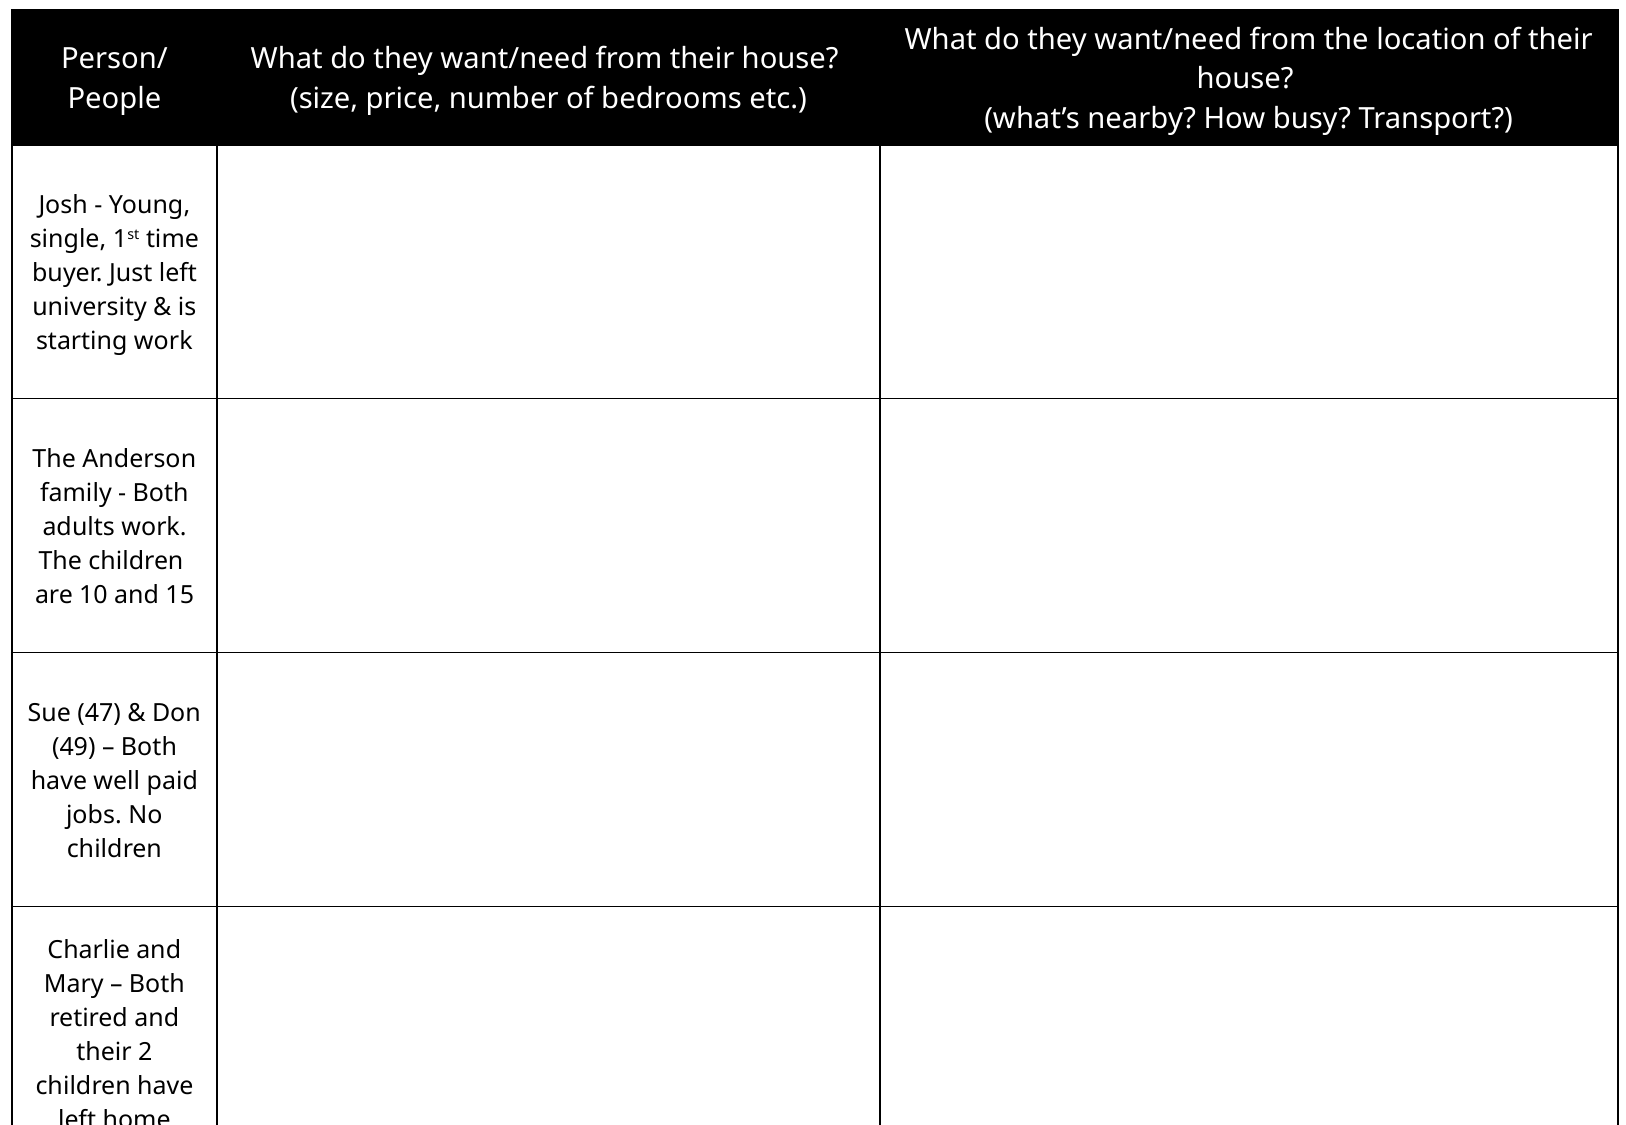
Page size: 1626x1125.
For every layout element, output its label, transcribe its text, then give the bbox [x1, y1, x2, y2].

table_cell [218, 399, 879, 652]
table_cell [218, 653, 879, 906]
table_cell [881, 399, 1617, 652]
table_cell [881, 653, 1617, 906]
table_cell [881, 907, 1617, 1125]
table_cell The Anderson family - Both adults work. The children are 10 and 15 [13, 399, 216, 652]
table_cell [218, 907, 879, 1125]
table_cell Josh - Young, single, 1st time buyer. Just left university & is starting work [13, 146, 216, 398]
table_cell [881, 146, 1617, 398]
table_header What do they want/need from the location of their house? (what’s nearby? How busy? Transport?) [881, 11, 1617, 144]
table_header What do they want/need from their house? (size, price, number of bedrooms etc.) [218, 11, 879, 144]
table_cell Charlie and Mary – Both retired and their 2 children have left home [13, 907, 216, 1125]
table_cell Sue (47) & Don (49) – Both have well paid jobs. No children [13, 653, 216, 906]
table_header Person/ People [13, 11, 216, 144]
table_cell [218, 146, 879, 398]
